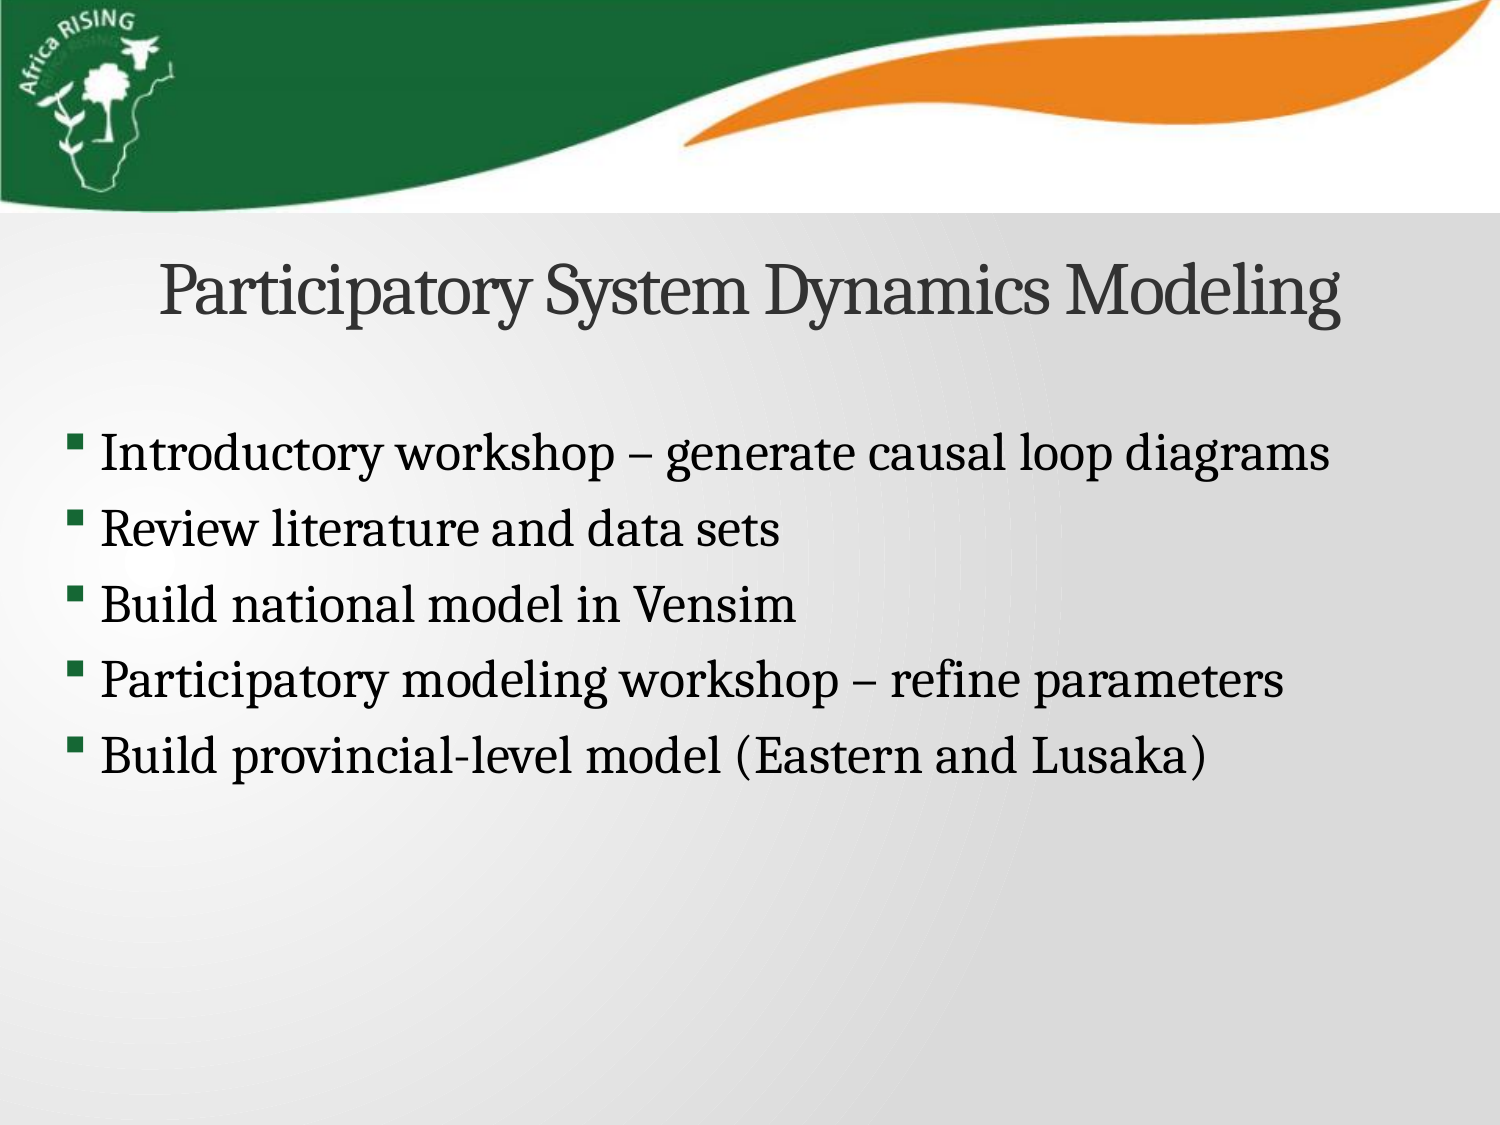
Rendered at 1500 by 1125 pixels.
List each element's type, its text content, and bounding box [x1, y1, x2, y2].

picture [0, 0, 1500, 213]
list Introductory workshop – generate causal loop diagrams Review literature and data sets Build national model in Vensim Participatory modeling workshop – refine parameters Build provincial-level model (Eastern and Lusaka) [29, 408, 1447, 1094]
title Participatory System Dynamics Modeling [88, 231, 1412, 394]
